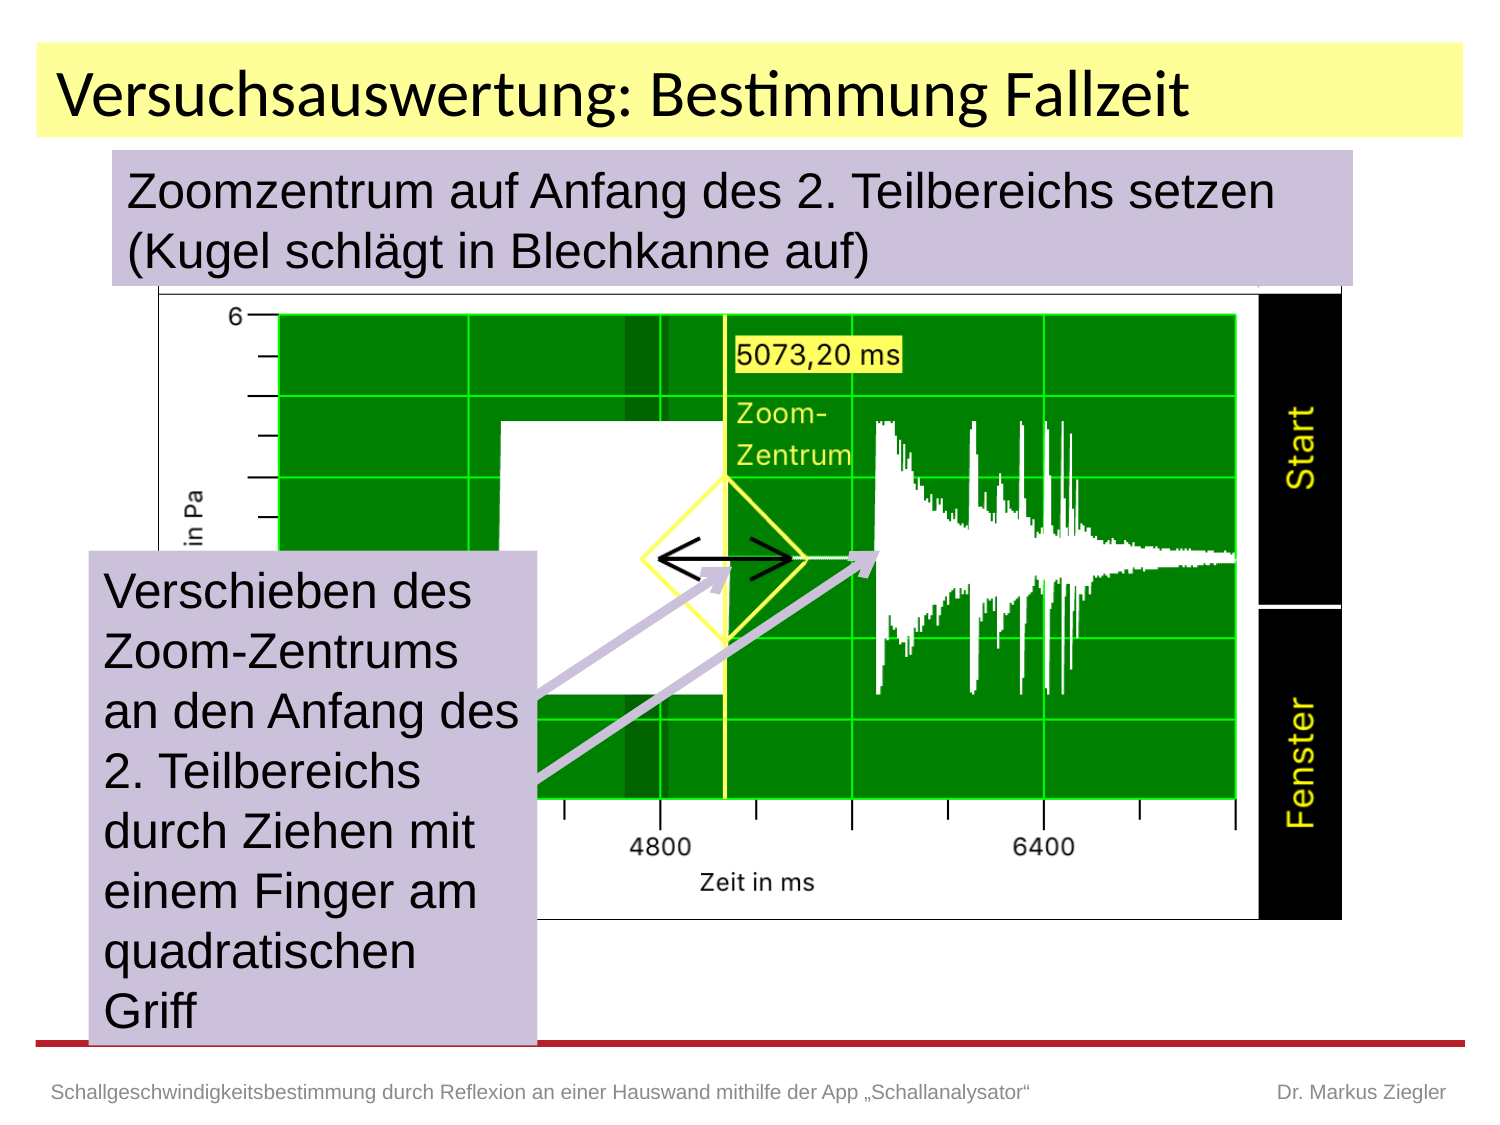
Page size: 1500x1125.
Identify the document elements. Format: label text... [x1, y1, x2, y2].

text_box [525, 566, 733, 703]
text_box Verschieben des Zoom-Zentrums an den Anfang des 2. Teilbereichs durch Ziehen mit einem Finger am quadratischen Griff [88, 550, 538, 1046]
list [158, 252, 1342, 920]
title Versuchsauswertung: Bestimmung Fallzeit [41, 42, 1459, 149]
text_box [525, 550, 881, 788]
footer Schallgeschwindigkeitsbestimmung durch Reflexion an einer Hauswand mithilfe der App „Schallanalysator“ Dr. Markus Ziegler [35, 1061, 1471, 1122]
text_box Zoomzentrum auf Anfang des 2. Teilbereichs setzen (Kugel schlägt in Blechkanne auf) [112, 150, 1353, 286]
